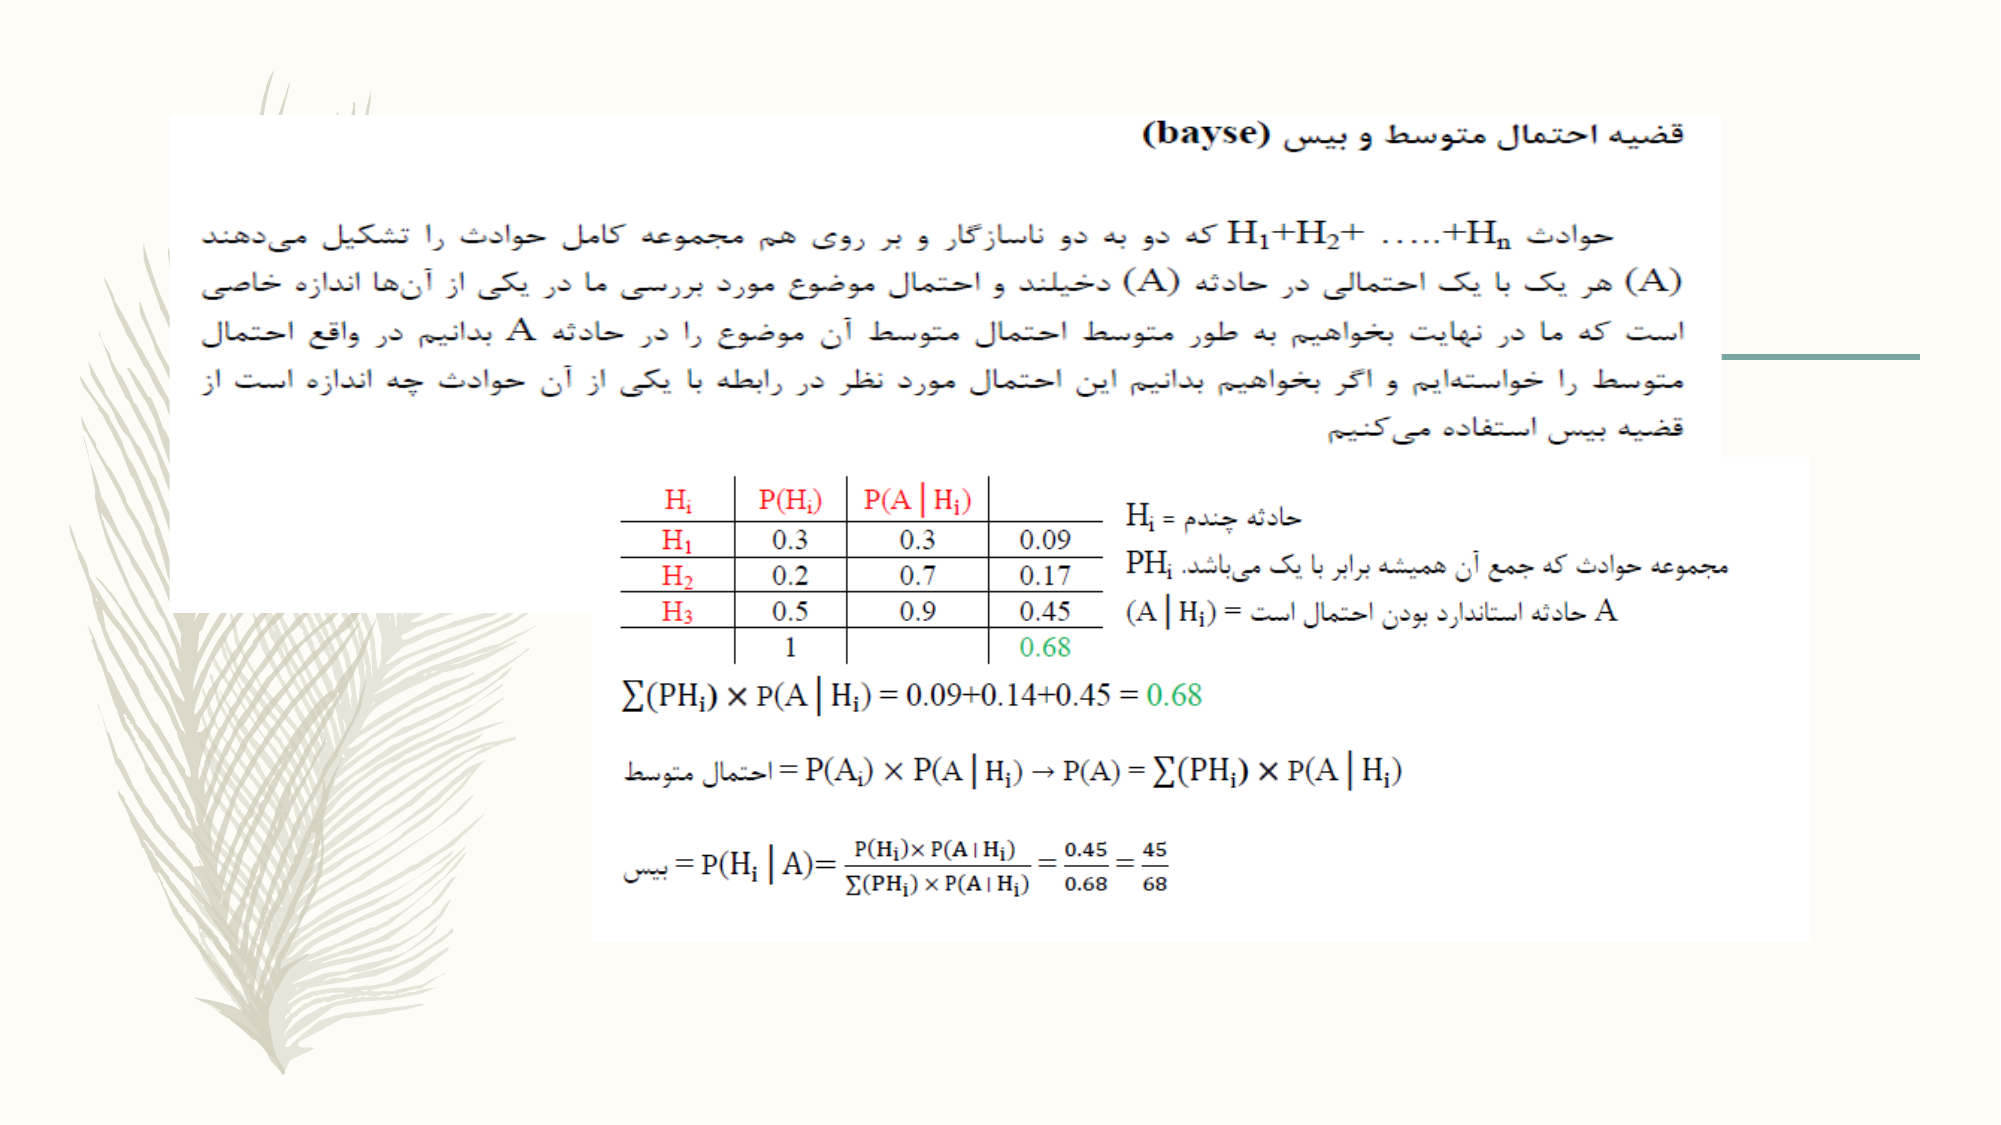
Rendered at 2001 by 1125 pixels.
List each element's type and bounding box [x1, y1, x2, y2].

picture [169, 114, 1722, 613]
list [591, 457, 1810, 942]
